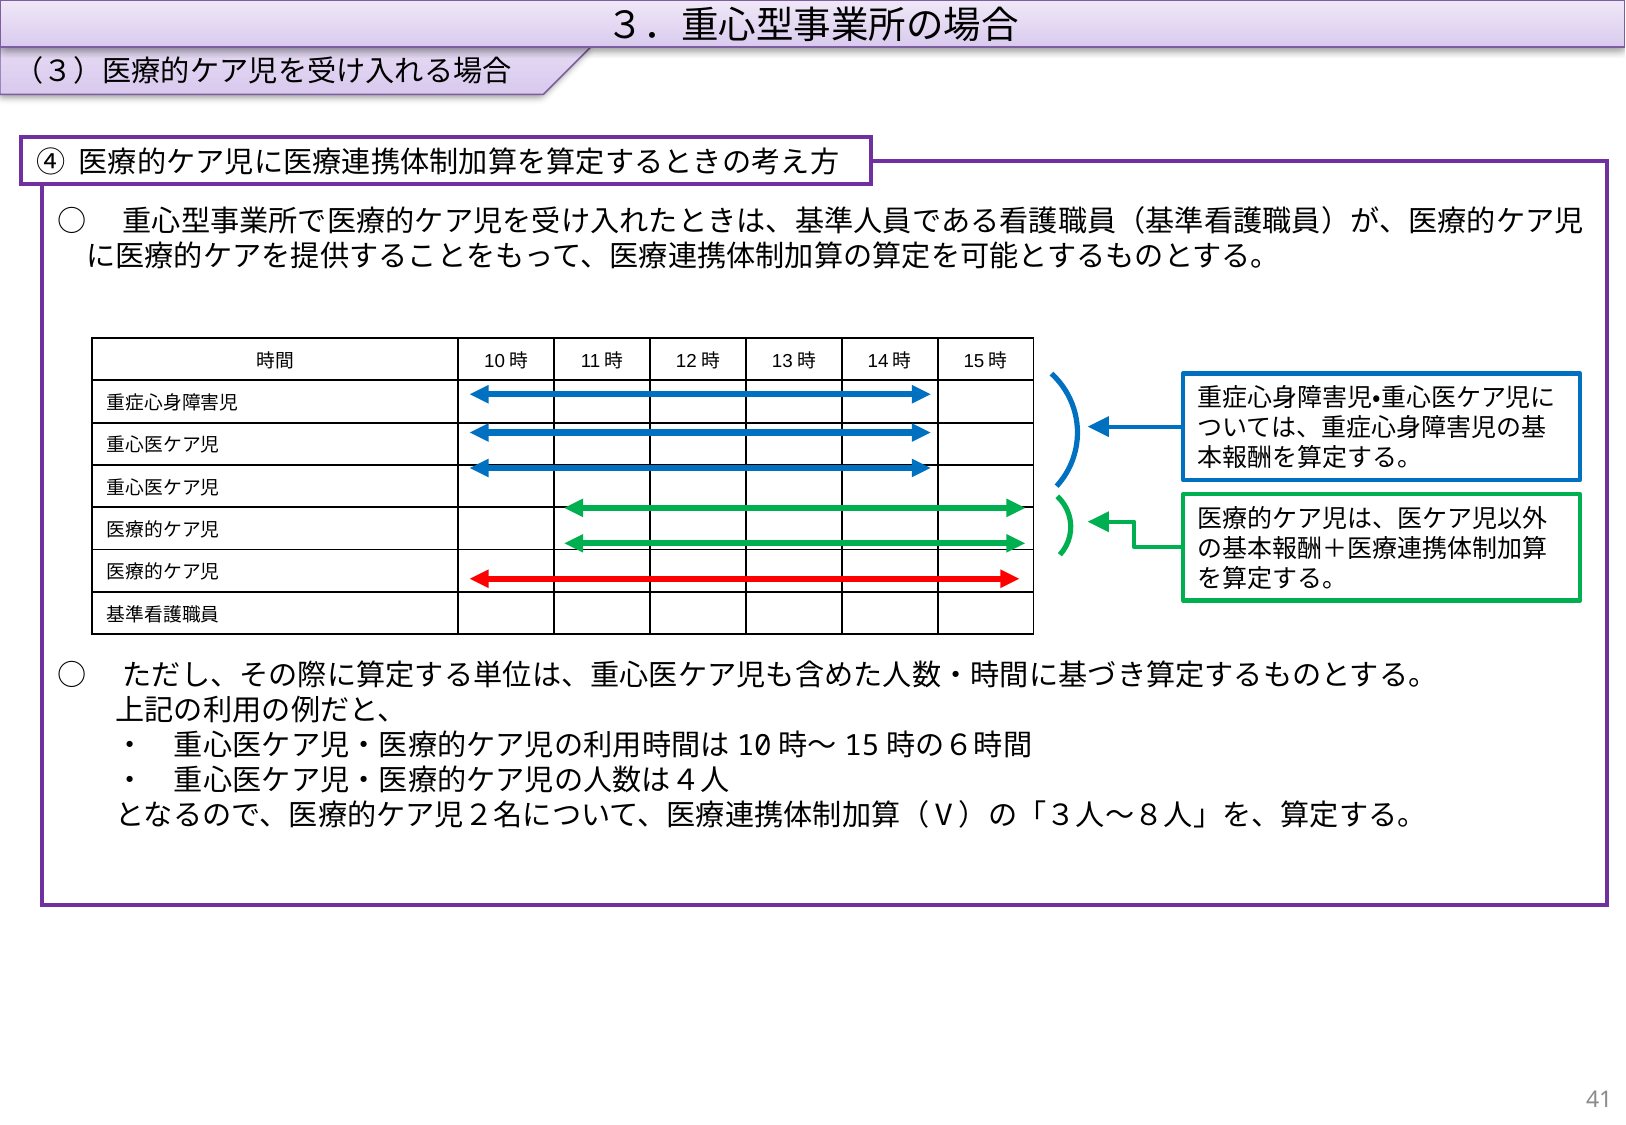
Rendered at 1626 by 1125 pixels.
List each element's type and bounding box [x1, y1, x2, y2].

table_cell [747, 397, 841, 422]
table_cell [651, 436, 745, 464]
table_cell [747, 436, 841, 464]
table_cell [651, 397, 745, 422]
table_cell [939, 550, 1033, 591]
table_cell [555, 471, 649, 506]
table_cell [747, 381, 841, 391]
table_cell [555, 550, 649, 576]
table_cell [555, 397, 649, 422]
table_cell [651, 593, 745, 633]
table_cell [651, 511, 745, 540]
text_box [21, 137, 1608, 905]
table_header [93, 339, 457, 379]
table_header [555, 339, 649, 379]
table_header [939, 339, 1033, 379]
table_cell [459, 466, 553, 506]
table_cell [651, 550, 745, 576]
table_cell [651, 381, 745, 391]
table_cell [651, 582, 745, 591]
table_cell [747, 550, 841, 576]
table_header [747, 339, 841, 379]
table_header [459, 339, 553, 379]
text_box [0, 0, 1625, 96]
table_cell [747, 471, 841, 505]
table_cell [843, 550, 937, 576]
table_cell [459, 424, 553, 464]
table_cell [843, 593, 937, 633]
table_cell [459, 550, 553, 591]
table_cell [93, 550, 457, 591]
table_cell [843, 424, 937, 464]
table_cell [843, 424, 911, 429]
table_cell [459, 593, 553, 633]
table_cell [843, 381, 937, 422]
table_cell [555, 593, 649, 633]
table_cell [843, 466, 937, 505]
table_cell [939, 424, 1031, 464]
table_header [651, 339, 745, 379]
table_cell [939, 593, 1033, 633]
table_cell [555, 381, 649, 391]
table_cell [555, 424, 649, 429]
table_header [843, 339, 937, 379]
table_cell [93, 593, 457, 633]
table_cell [489, 424, 553, 429]
table_cell [939, 381, 1033, 422]
table_cell [459, 508, 553, 549]
table_cell [939, 466, 1033, 506]
table_cell [459, 381, 553, 422]
table_cell [747, 593, 841, 633]
table_cell [93, 424, 457, 464]
table_cell [555, 436, 649, 464]
table_cell [555, 582, 649, 591]
table_cell [651, 424, 745, 429]
slide_number [1248, 1070, 1625, 1125]
table_cell [651, 471, 745, 505]
table_cell [939, 508, 1033, 549]
table_cell [747, 424, 841, 429]
table_cell [93, 466, 457, 506]
table_cell [747, 511, 841, 540]
table_cell [555, 508, 649, 549]
table_cell [747, 582, 841, 591]
table_cell [843, 511, 937, 540]
table_cell [93, 381, 457, 422]
table_cell [93, 508, 457, 549]
table_cell [843, 582, 937, 591]
